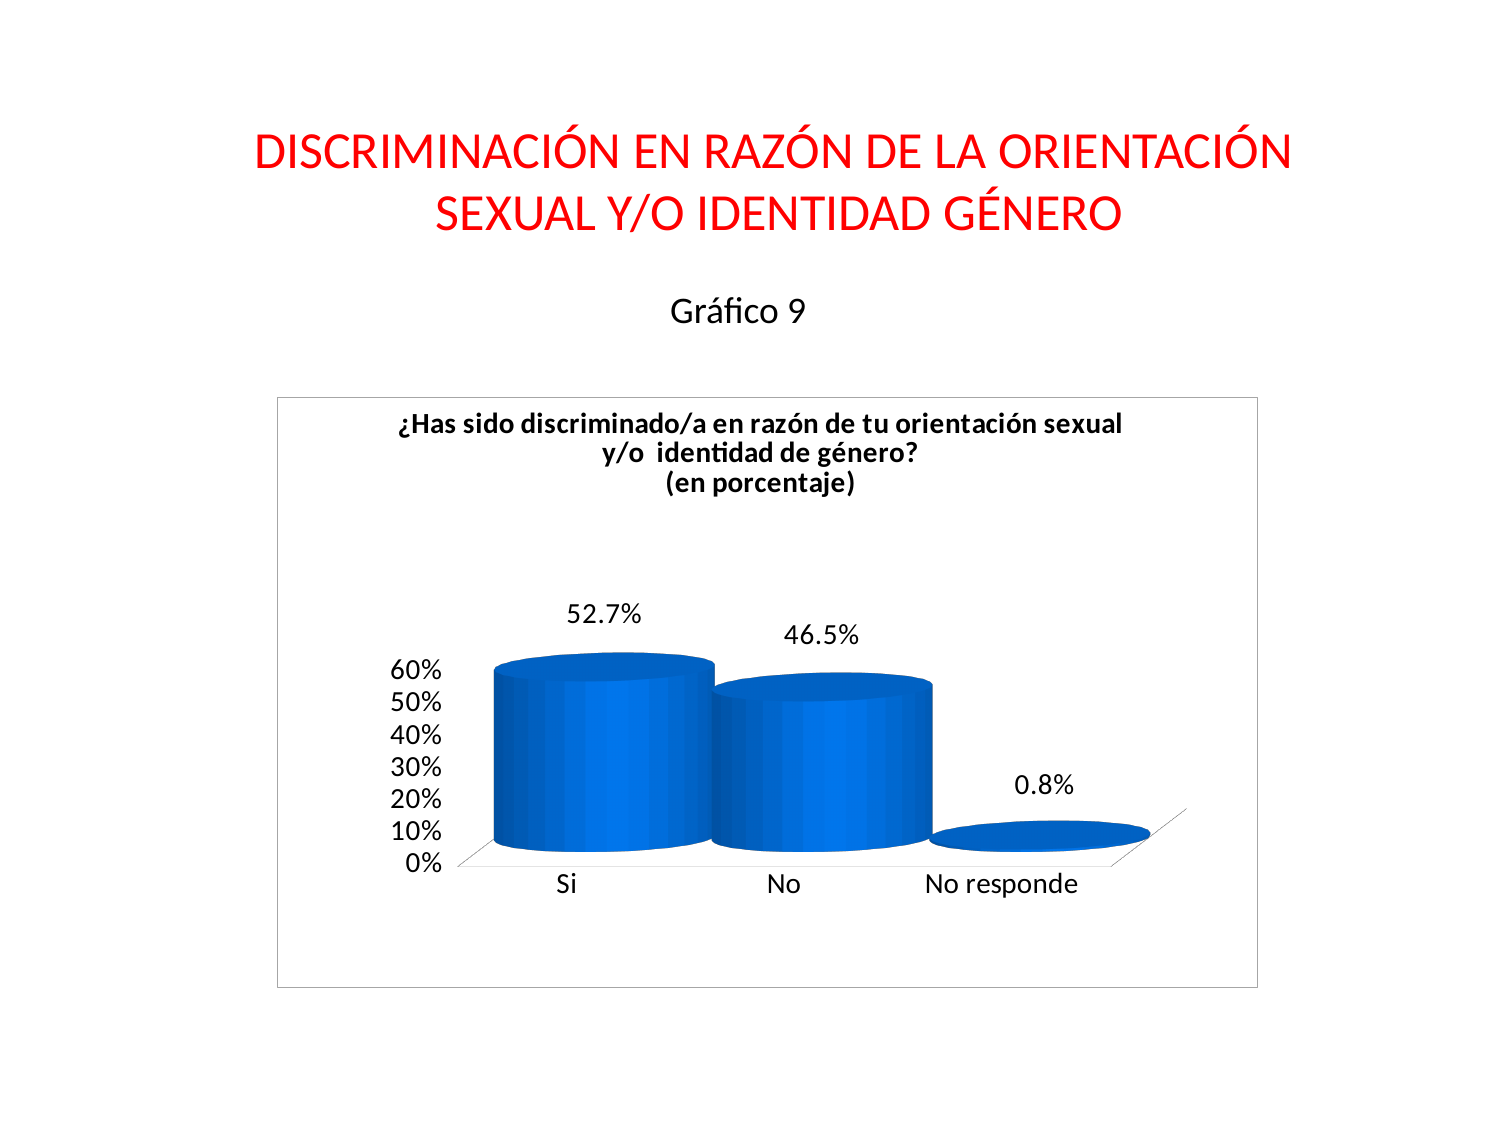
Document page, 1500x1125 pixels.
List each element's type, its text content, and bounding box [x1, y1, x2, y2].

text_box DISCRIMINACIÓN EN RAZÓN DE LA ORIENTACIÓN SEXUAL Y/O IDENTIDAD GÉNERO [100, 113, 1459, 244]
text_box Gráfico 9 [655, 278, 833, 339]
chart [277, 396, 1259, 988]
